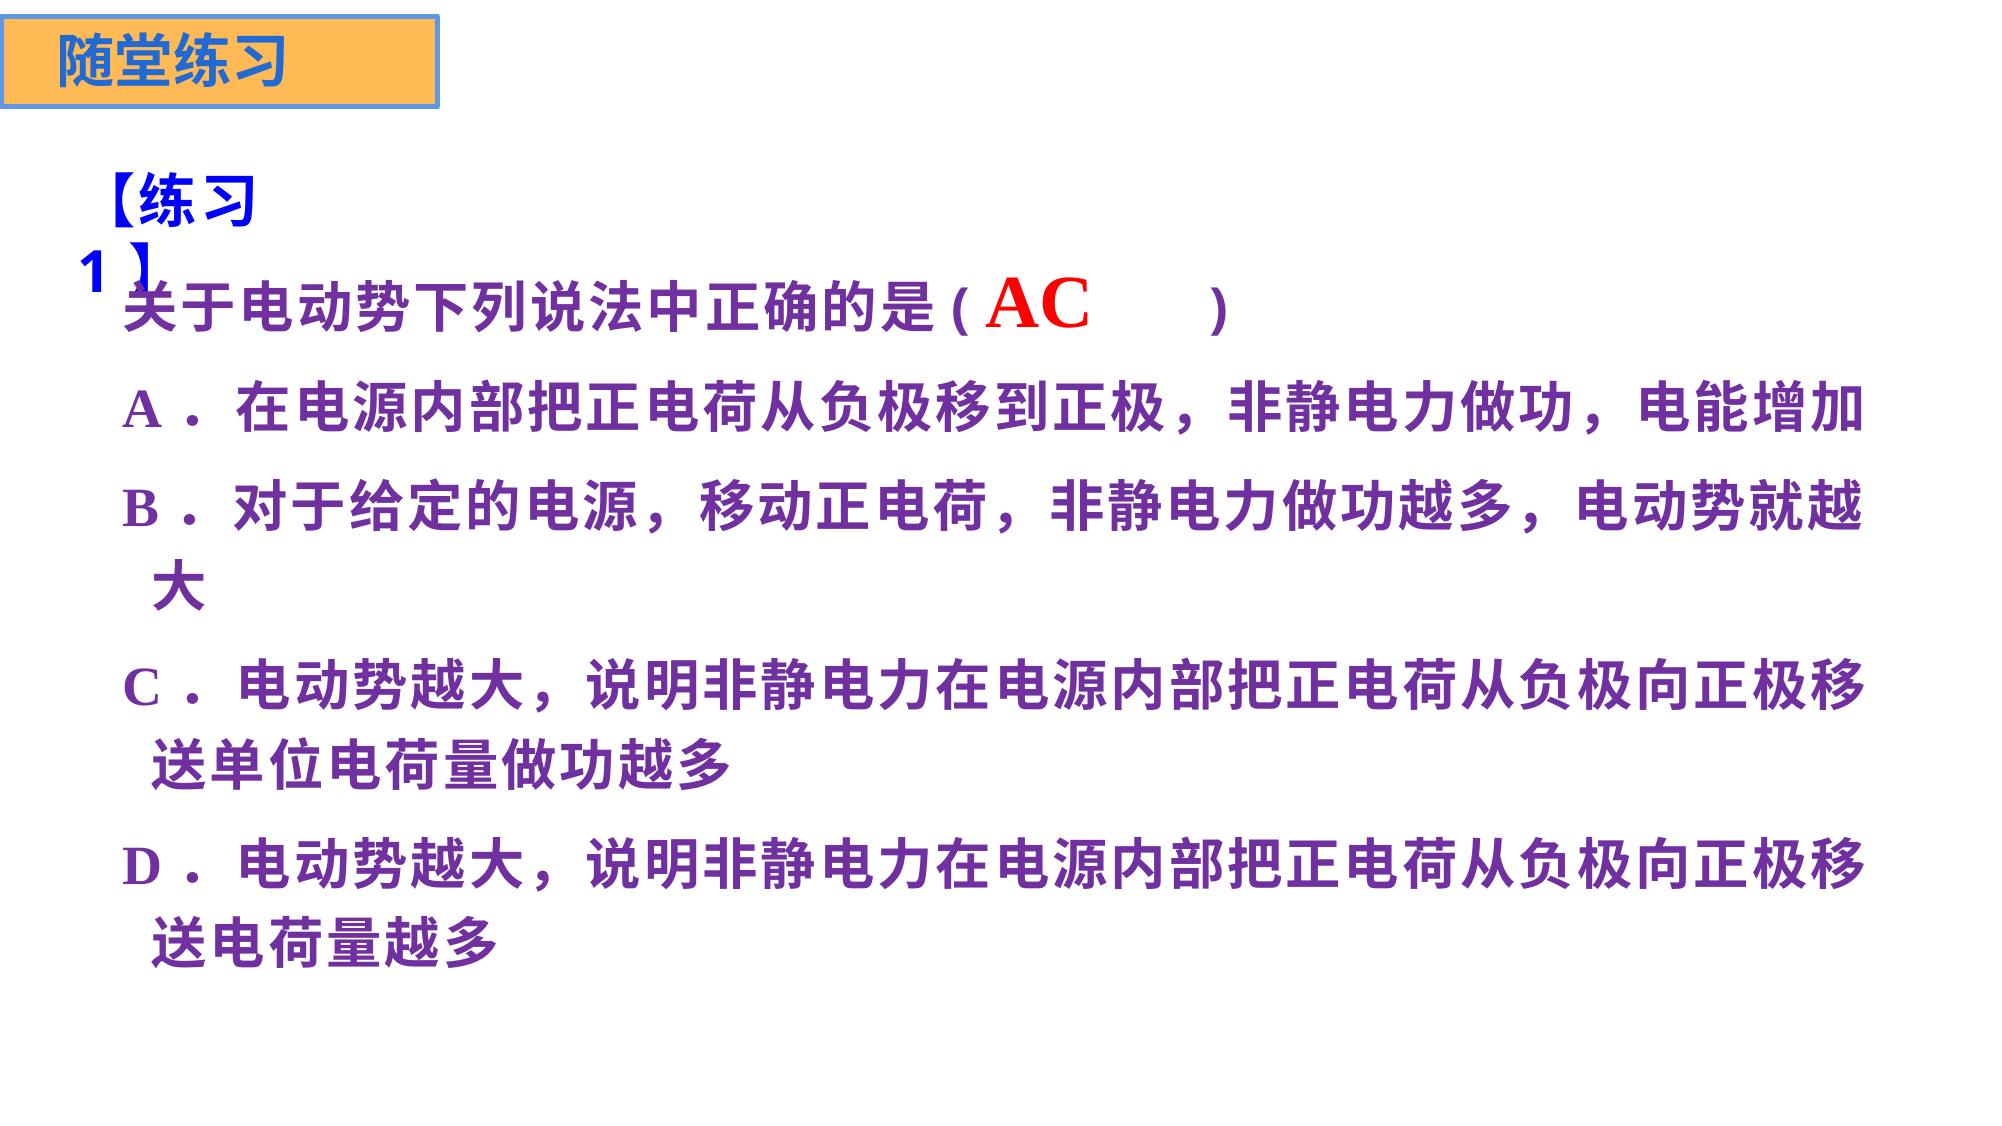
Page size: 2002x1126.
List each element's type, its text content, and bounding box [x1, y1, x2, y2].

text_box 随堂练习 [1, 16, 438, 107]
text_box 关于电动势下列说法中正确的是( ) A．在电源内部把正电荷从负极移到正极，非静电力做功，电能增加 B．对于给定的电源，移动正电荷，非静电力做功越多，电动势就越大 C．电动势越大，说明非静电力在电源内部把正电荷从负极向正极移送单位电荷量做功越多 D．电动势越大，说明非静电力在电源内部把正电荷从负极向正极移送电荷量越多 [107, 245, 1904, 1027]
text_box 【练习1】 [63, 156, 380, 312]
text_box AC [971, 245, 1136, 350]
